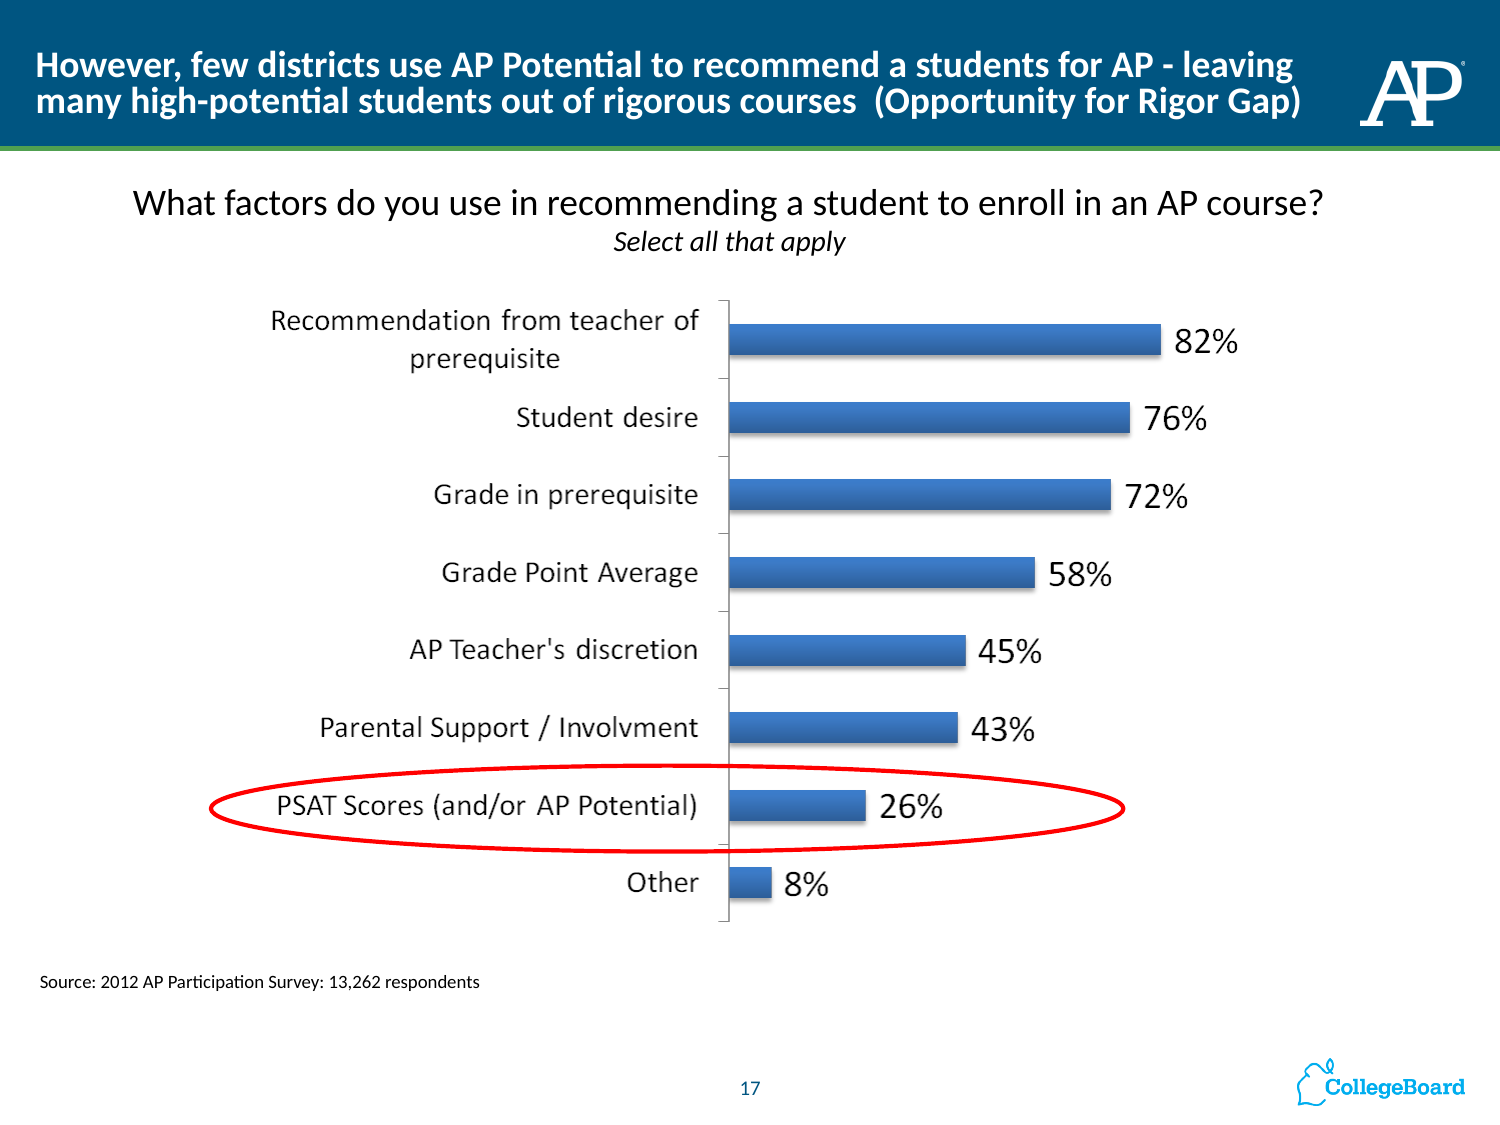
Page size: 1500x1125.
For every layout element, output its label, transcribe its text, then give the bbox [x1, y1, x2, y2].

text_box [204, 277, 1280, 946]
slide_number 17 [711, 1060, 789, 1100]
picture [1300, 1058, 1465, 1106]
picture [1297, 1058, 1328, 1081]
title However, few districts use AP Potential to recommend a students for AP - leaving many high-potential students out of rigorous courses (Opportunity for Rigor Gap) [20, 0, 1377, 129]
text_box Source: 2012 AP Participation Survey: 13,262 respondents [24, 962, 1263, 1000]
text_box What factors do you use in recommending a student to enroll in an AP course? Select all that apply [54, 170, 1405, 265]
